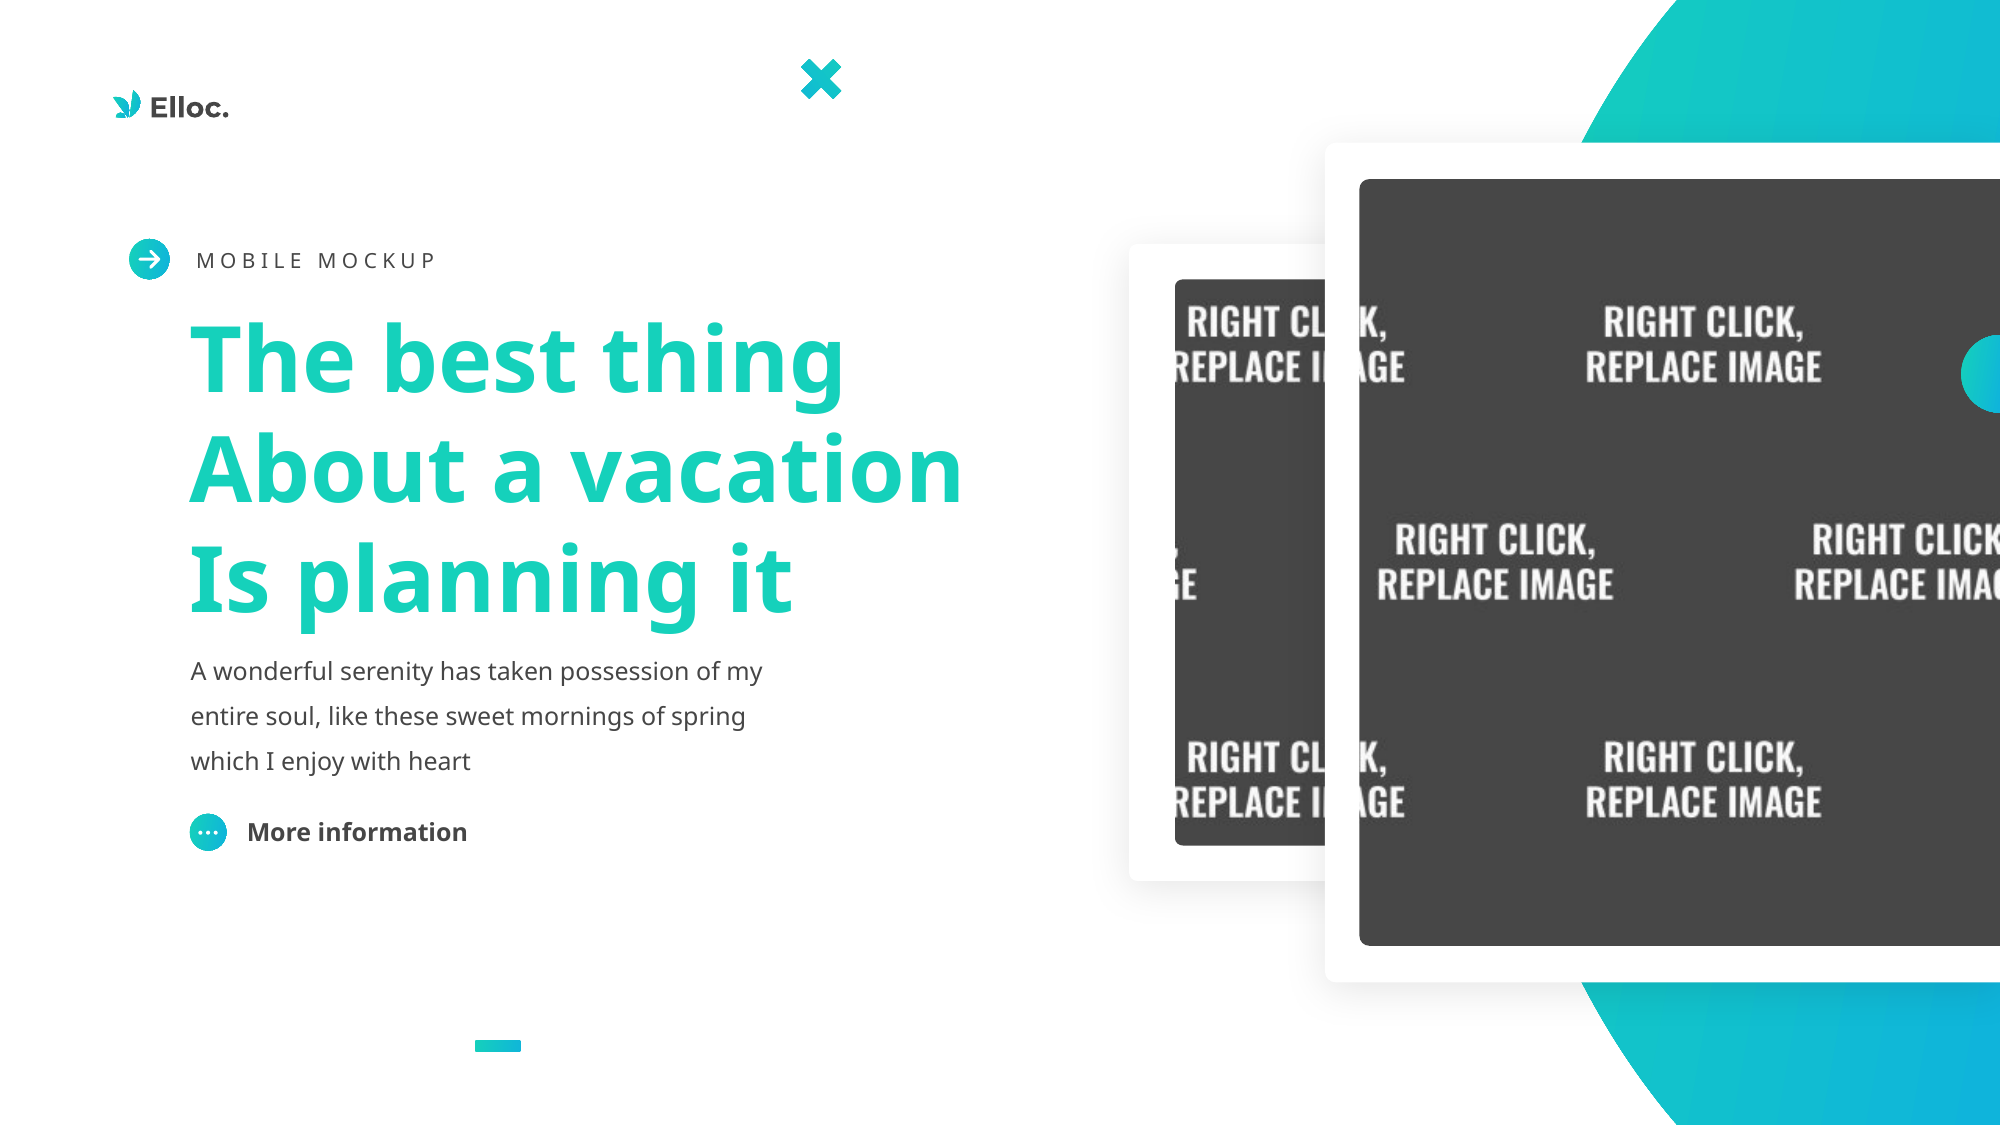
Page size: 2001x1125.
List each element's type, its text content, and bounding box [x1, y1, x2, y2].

text_box [474, 1039, 521, 1052]
text_box [1323, 846, 2000, 984]
list M O B I L E M O C K U P [181, 237, 836, 284]
picture [1174, 179, 2000, 946]
text_box [1323, 141, 2000, 279]
text_box [1583, 0, 2000, 141]
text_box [189, 813, 227, 851]
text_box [129, 238, 170, 280]
text_box [1128, 242, 1311, 882]
text_box A wonderful serenity has taken possession of my entire soul, like these sweet mornings of spring which I enjoy with heart [175, 633, 784, 783]
list The best thing About a vacation Is planning it [174, 277, 1047, 655]
text_box More information [232, 809, 532, 855]
text_box [1592, 990, 2000, 1125]
text_box [799, 57, 843, 101]
